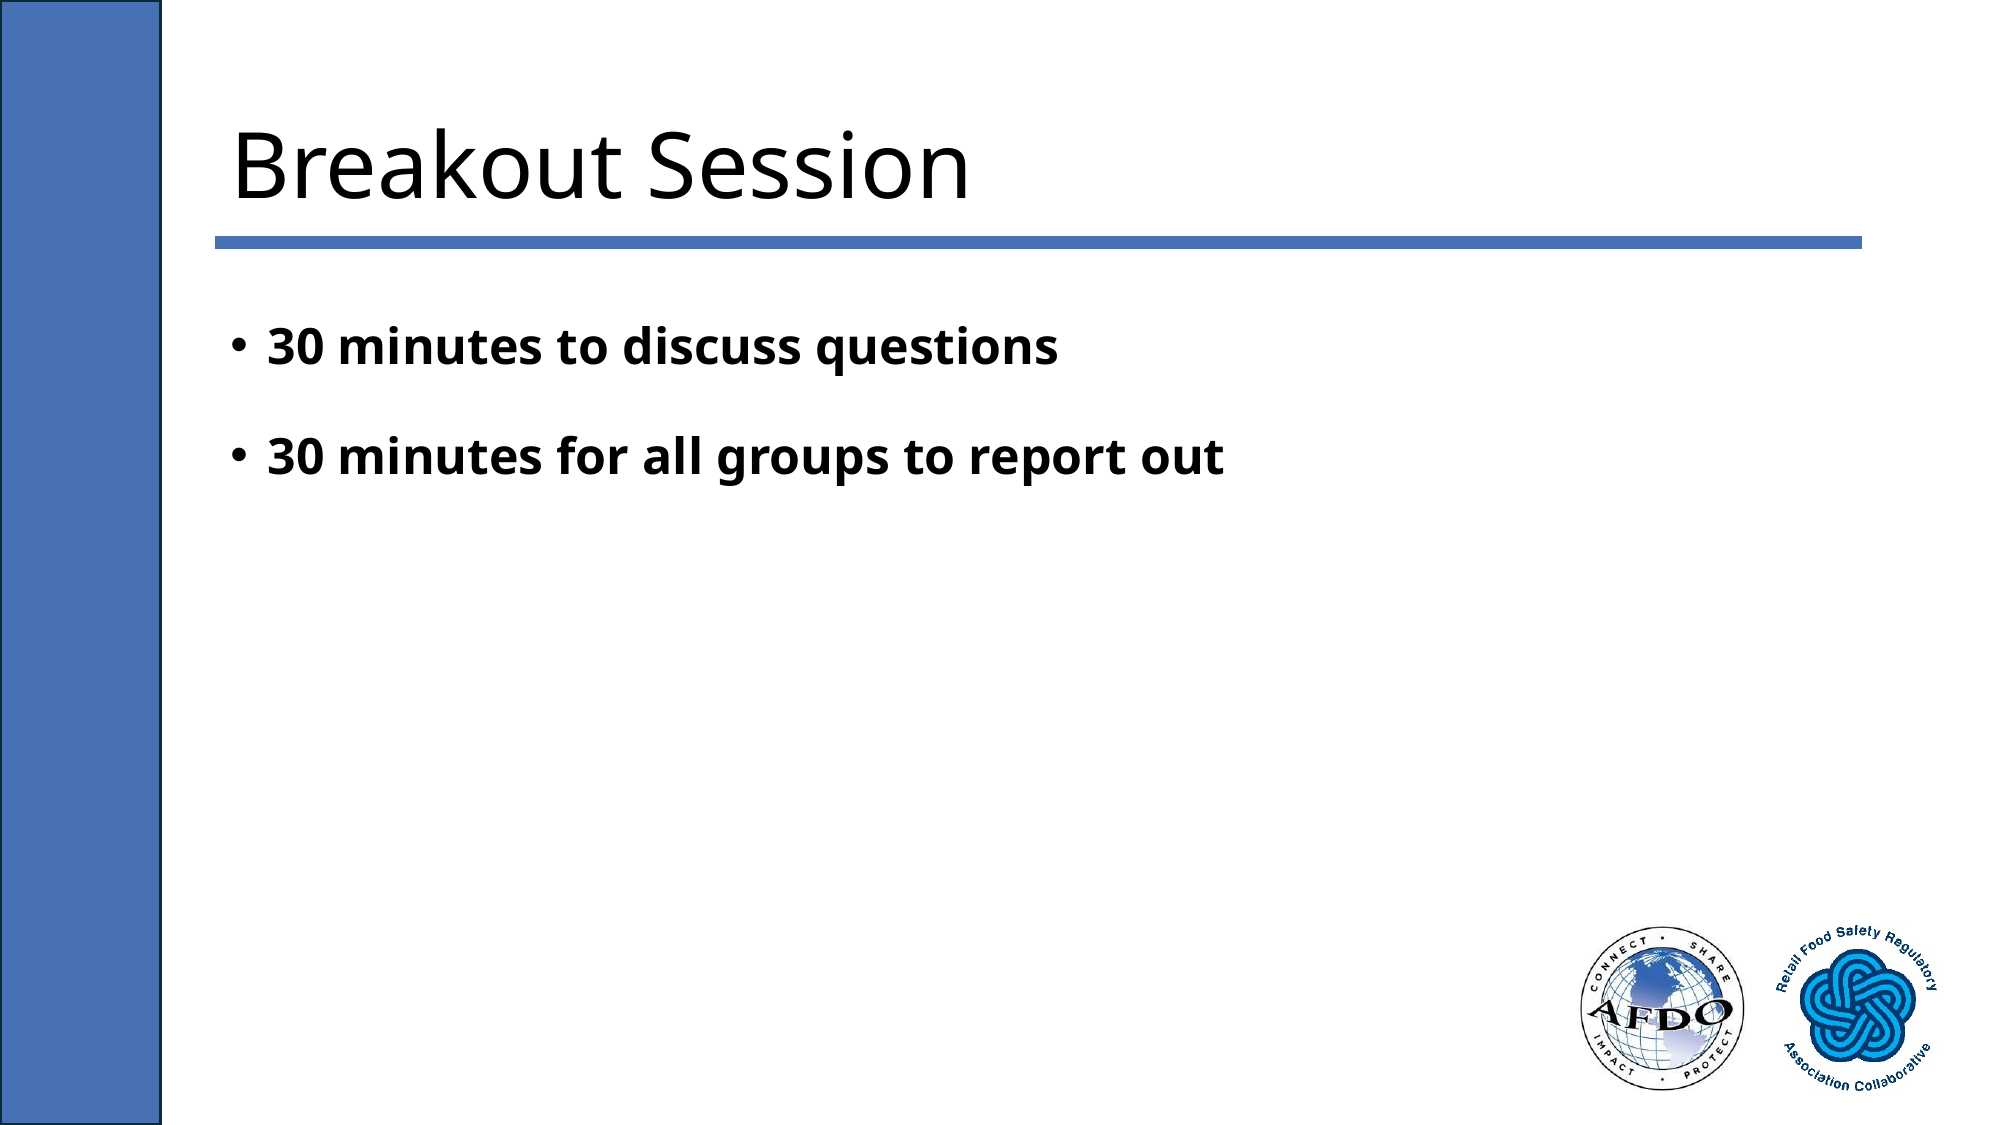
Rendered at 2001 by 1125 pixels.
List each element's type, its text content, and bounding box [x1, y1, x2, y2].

picture [1776, 925, 1937, 1091]
title Breakout Session [215, 110, 1863, 227]
list 30 minutes to discuss questions 30 minutes for all groups to report out [215, 306, 1863, 494]
picture [1579, 925, 1745, 1091]
